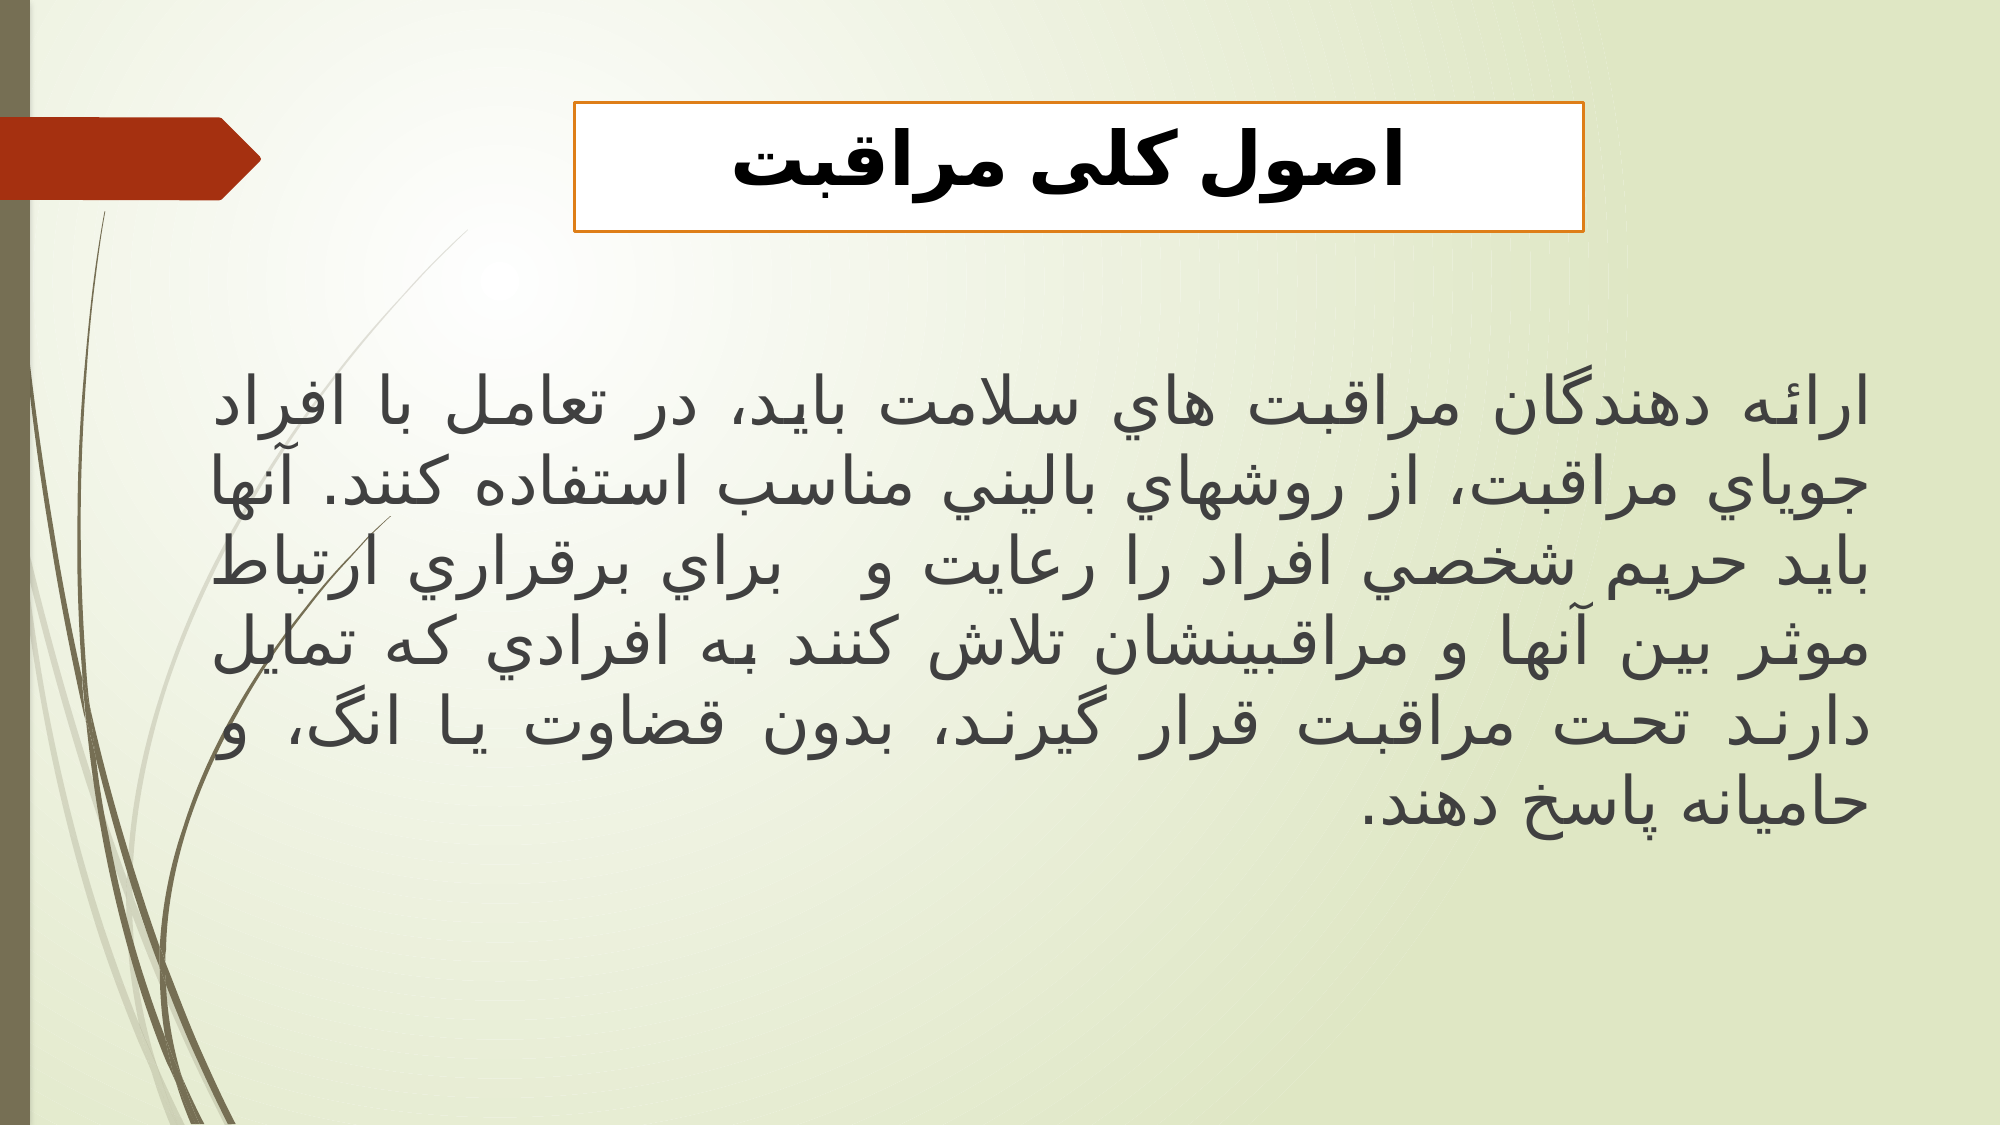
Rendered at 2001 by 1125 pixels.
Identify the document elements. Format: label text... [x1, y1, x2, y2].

list ارائه دهندگان مراقبت هاي سلامت بايد، در تعامل با افراد جوياي مراقبت، از روشهاي باليني مناسب استفاده كنند. آنها بايد حريم شخصي افراد را رعايت و براي برقراري ارتباط موثر بين آنها و مراقبينشان تلاش كنند به افرادي كه تمايل دارند تحت مراقبت قرار گيرند، بدون قضاوت يا انگ، و حاميانه پاسخ دهند. [190, 350, 1888, 970]
title اصول کلی مراقبت [573, 101, 1585, 233]
